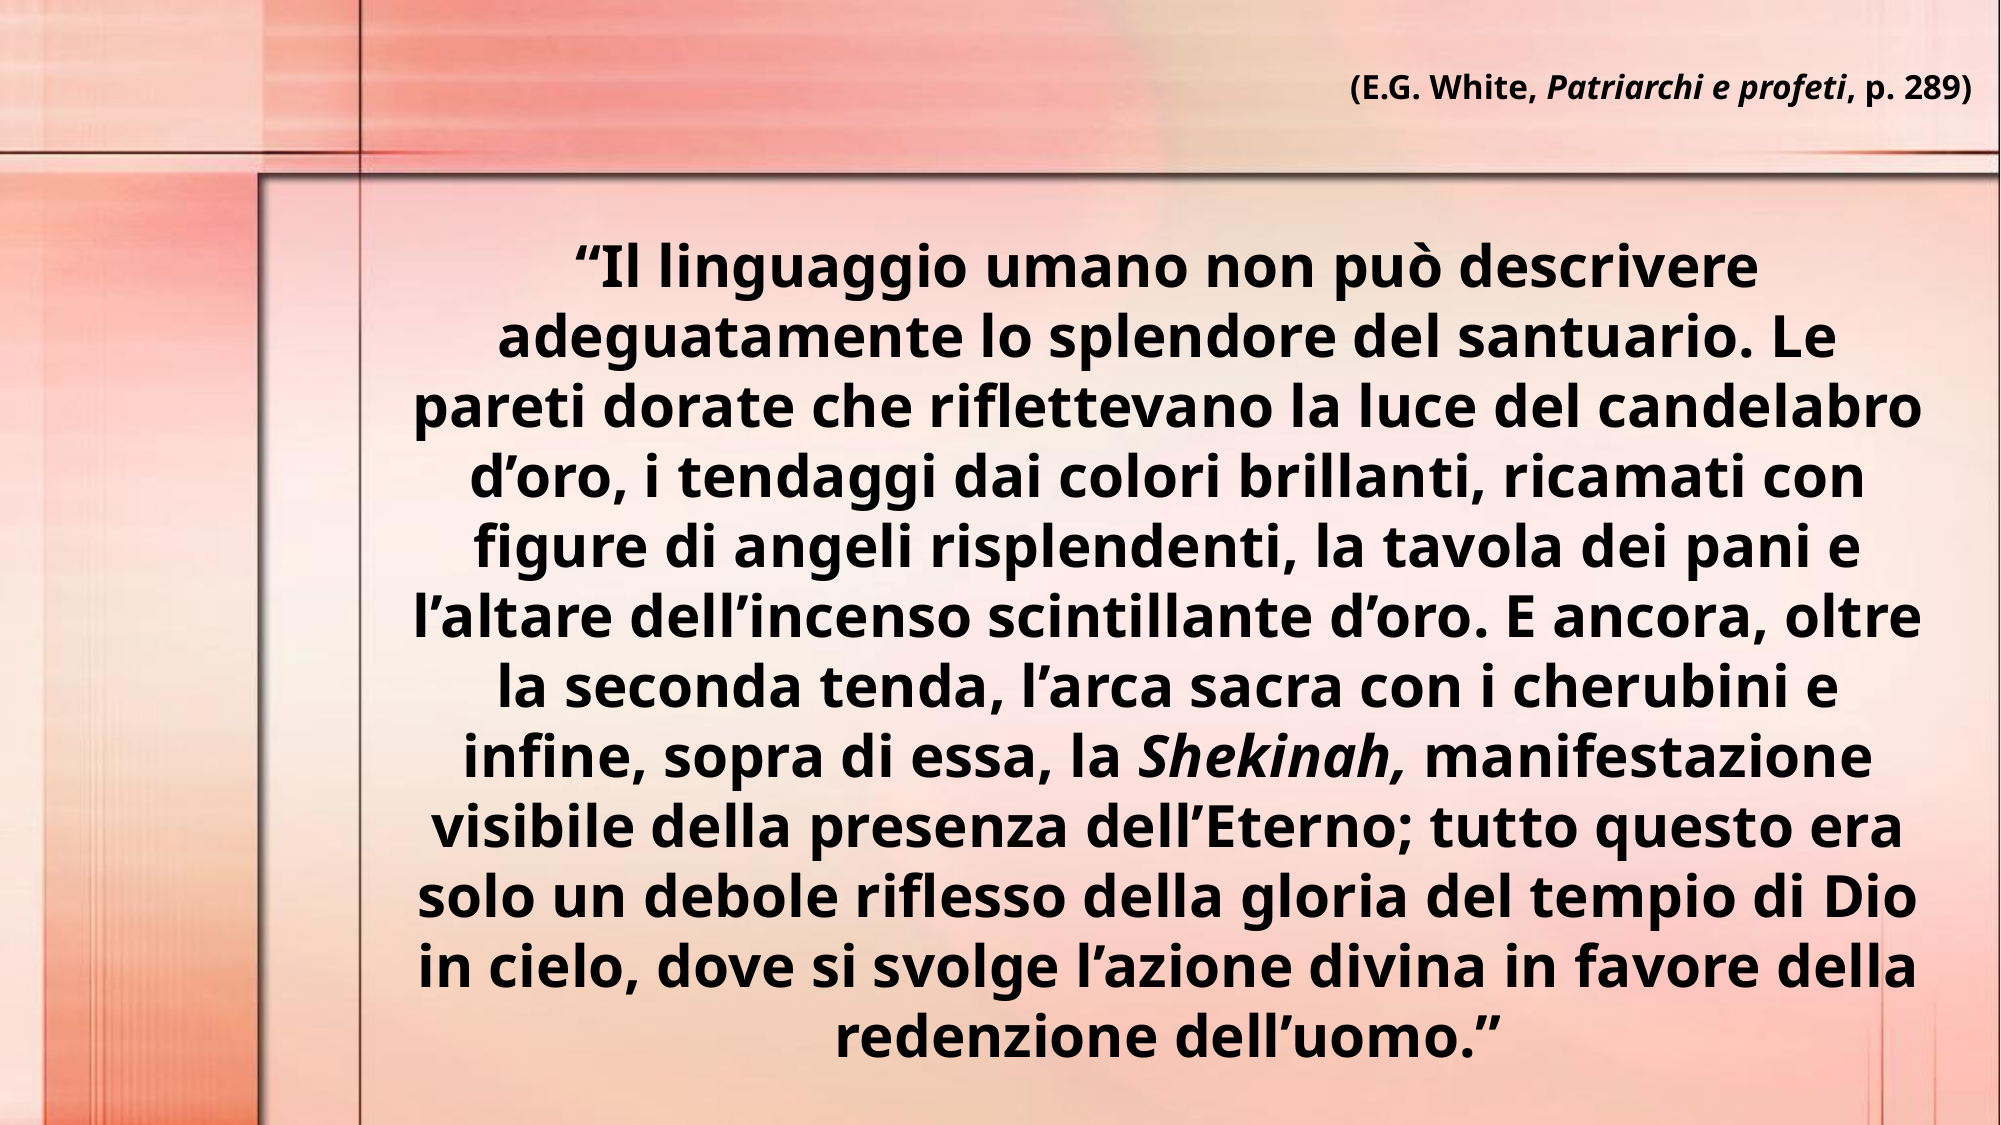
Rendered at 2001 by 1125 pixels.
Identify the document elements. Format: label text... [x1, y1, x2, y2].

text_box “Il linguaggio umano non può descrivere adeguatamente lo splendore del santuario. Le pareti dorate che riflettevano la luce del candelabro d’oro, i tendaggi dai colori brillanti, ricamati con figure di angeli risplendenti, la tavola dei pani e l’altare dell’incenso scintillante d’oro. E ancora, oltre la seconda tenda, l’arca sacra con i cherubini e infine, sopra di essa, la Shekinah, manifestazione visibile della presenza dell’Eterno; tutto questo era solo un debole riflesso della gloria del tempio di Dio in cielo, dove si svolge l’azione divina in favore della redenzione dell’uomo.” [390, 221, 1946, 1076]
text_box (E.G. White, Patriarchi e profeti, p. 289) [1335, 58, 1988, 114]
picture [0, 0, 2001, 1125]
